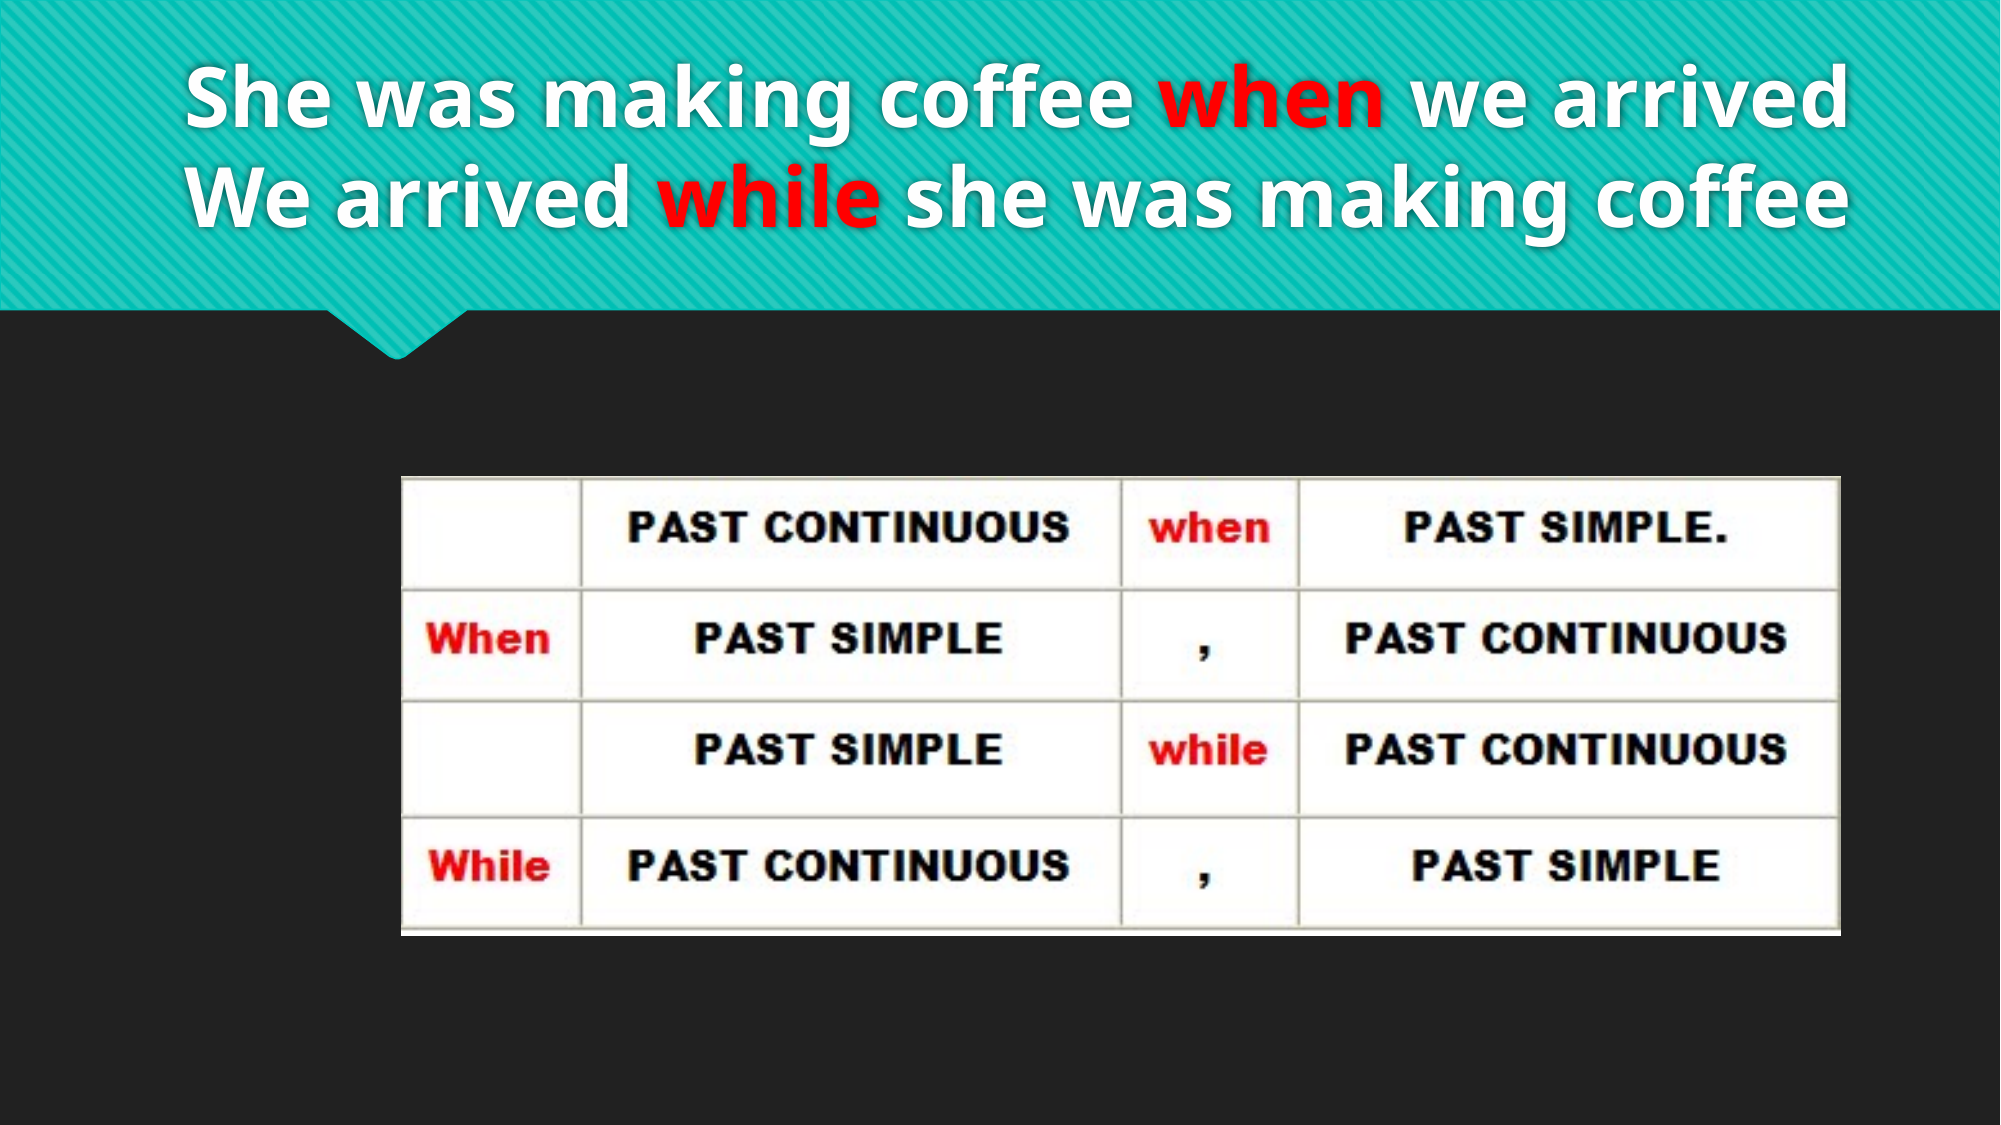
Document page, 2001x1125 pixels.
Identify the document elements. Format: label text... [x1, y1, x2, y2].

picture [401, 476, 1842, 936]
title She was making coffee when we arrived We arrived while she was making coffee [132, 92, 1868, 253]
